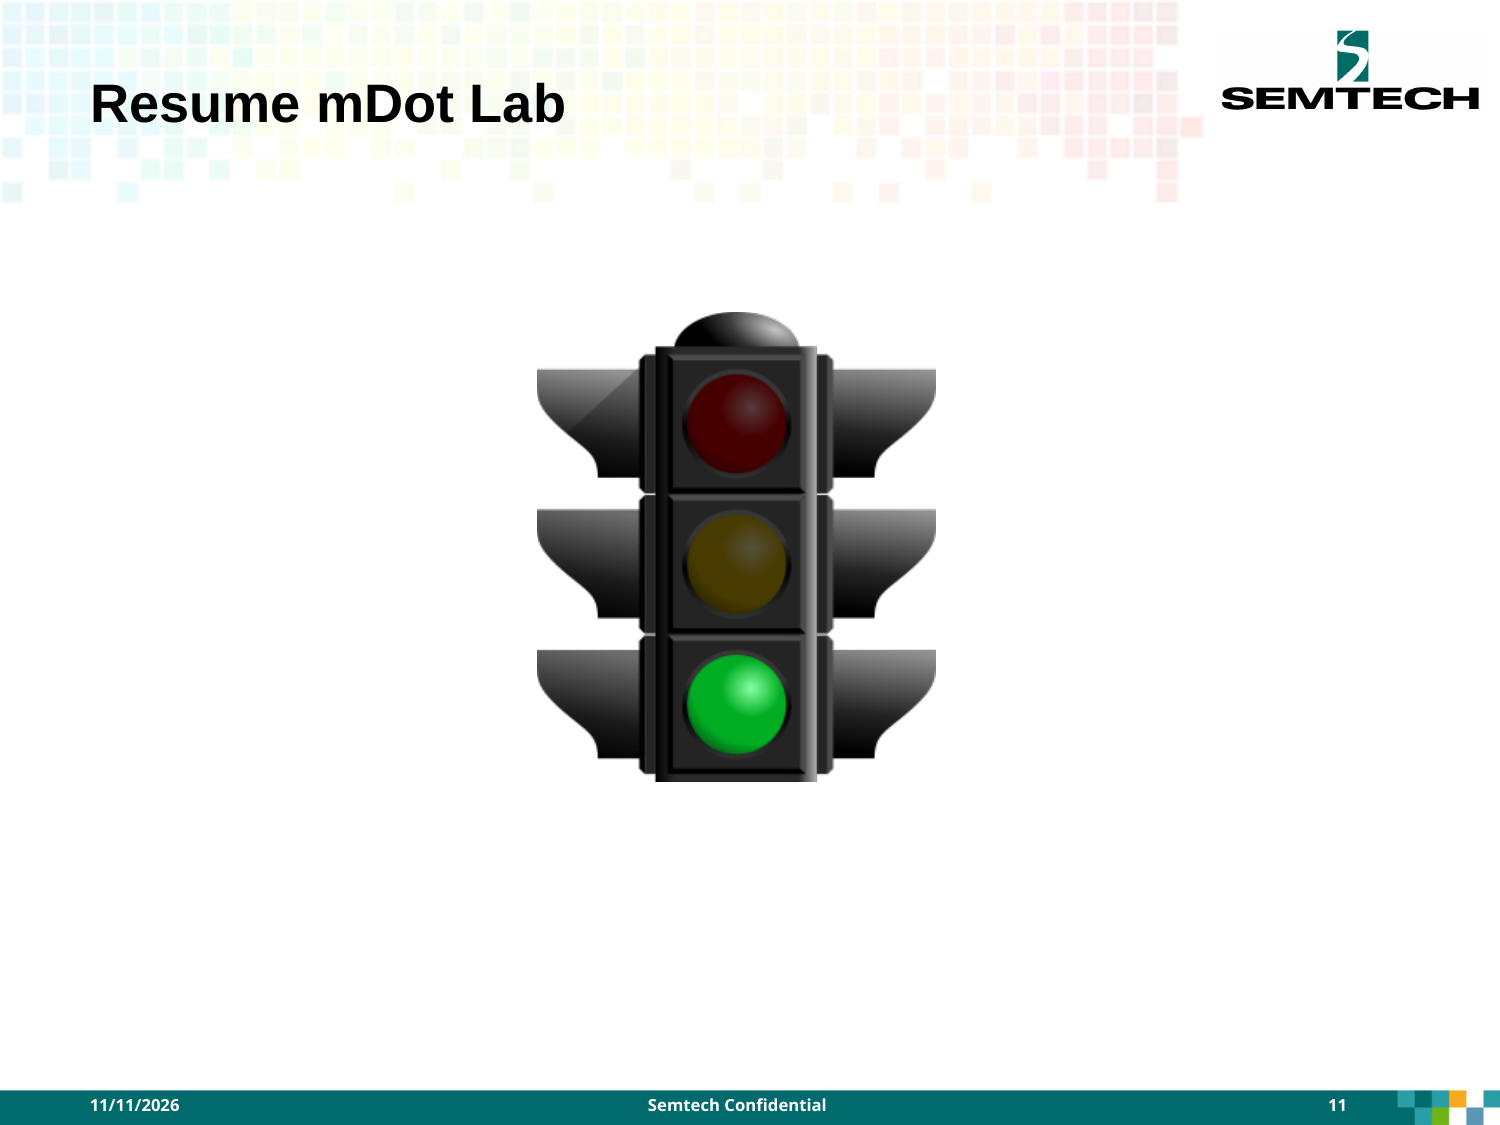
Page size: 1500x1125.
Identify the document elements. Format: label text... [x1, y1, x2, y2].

picture [0, 0, 1500, 1125]
title Resume mDot Lab [75, 45, 1200, 163]
